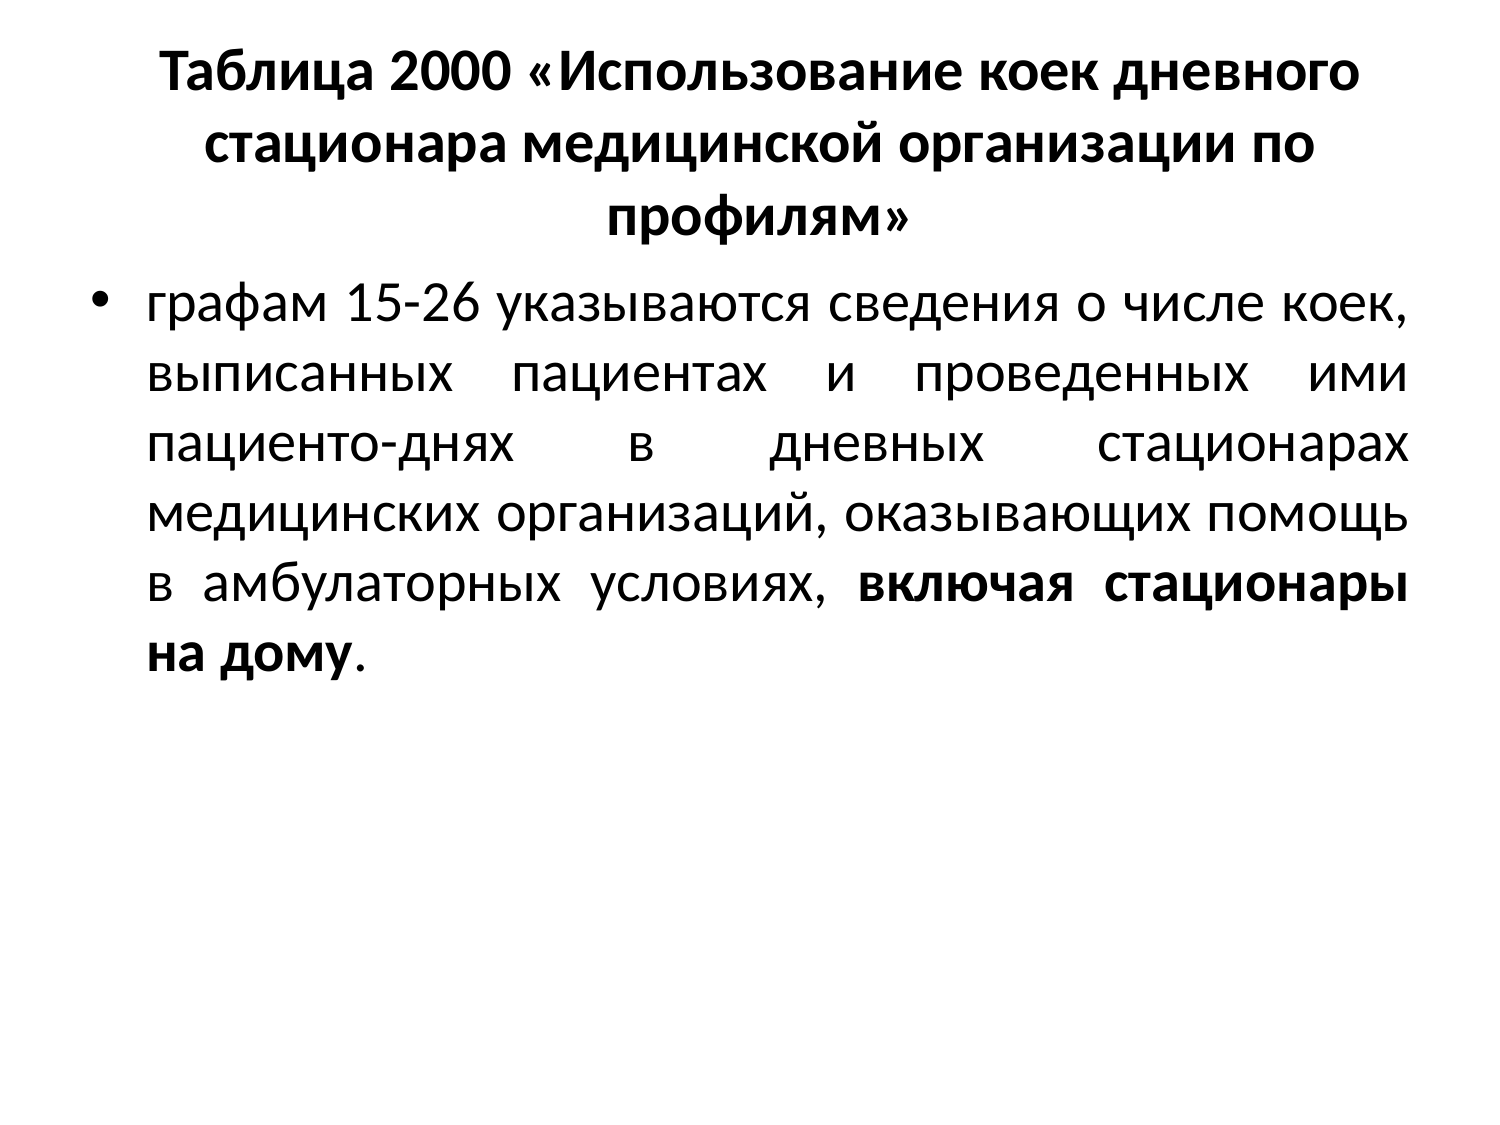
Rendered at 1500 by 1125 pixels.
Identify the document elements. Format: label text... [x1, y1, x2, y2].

title Таблица 2000 «Использование коек дневного стационара медицинской организации по профилям» [75, 45, 1447, 233]
list графам 15-26 указываются сведения о числе коек, выписанных пациентах и проведенных ими пациенто-днях в дневных стационарах медицинских организаций, оказывающих помощь в амбулаторных условиях, включая стационары на дому. [75, 255, 1425, 1059]
